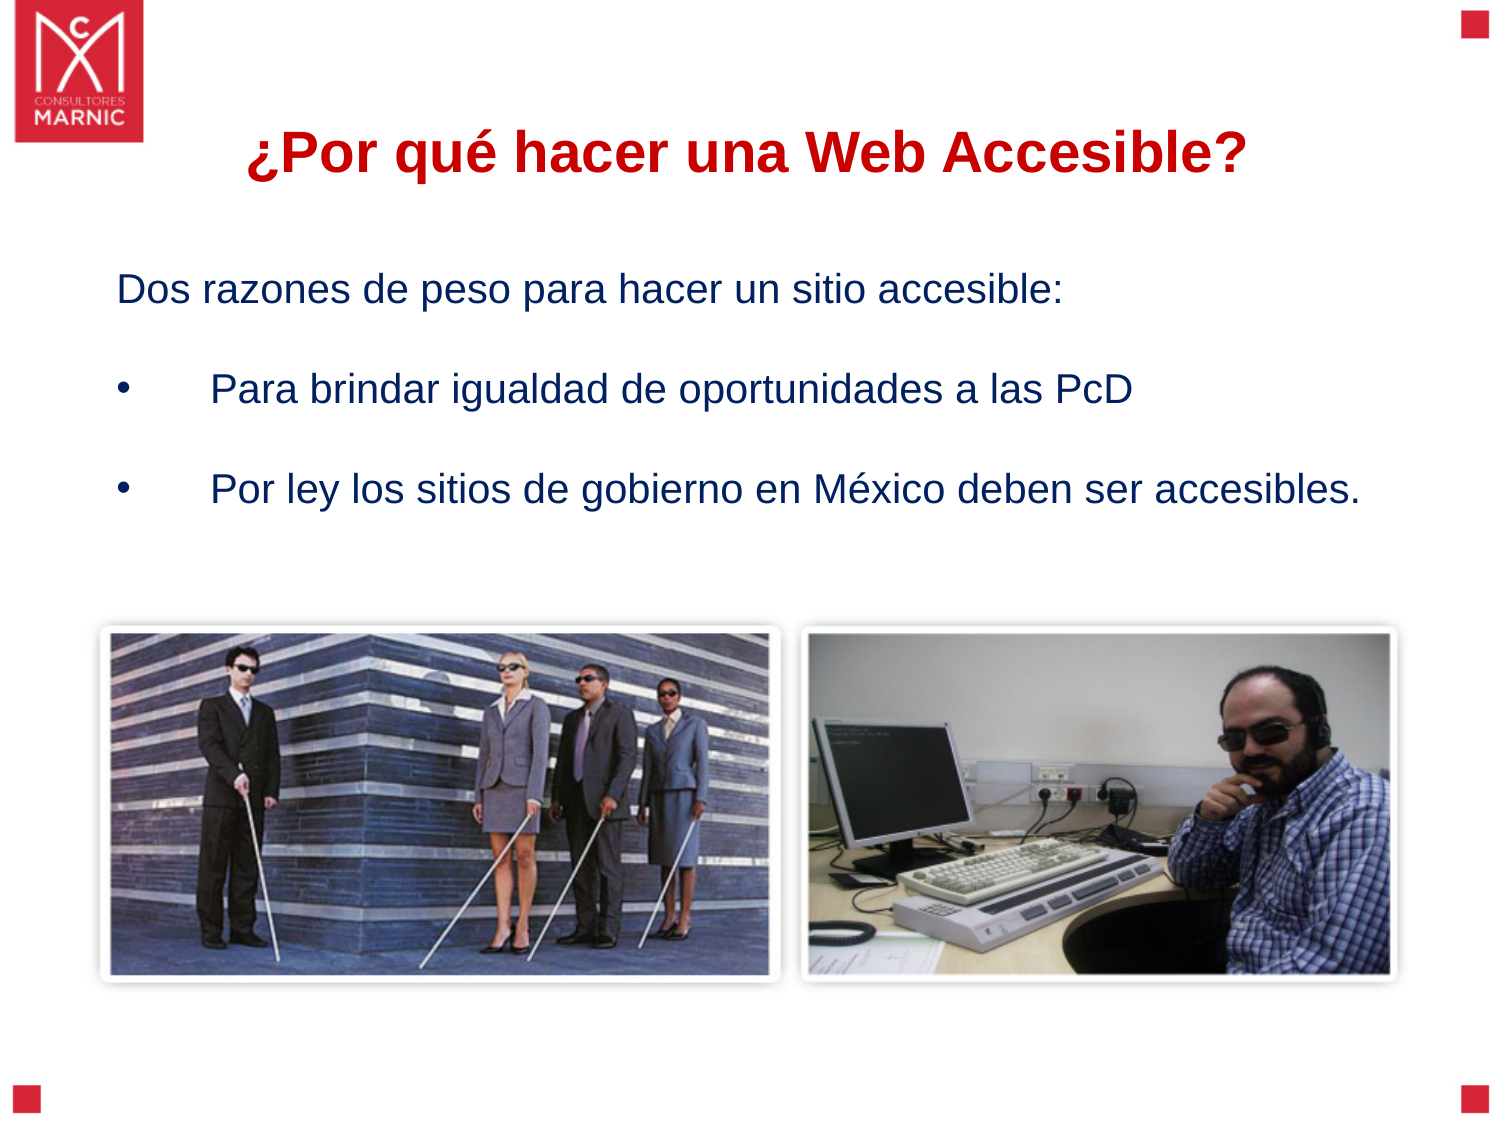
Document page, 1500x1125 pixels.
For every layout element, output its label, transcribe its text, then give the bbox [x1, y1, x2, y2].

picture [0, 0, 1500, 1125]
text_box Dos razones de peso para hacer un sitio accesible: Para brindar igualdad de oportunidades a las PcD Por ley los sitios de gobierno en México deben ser accesibles. [101, 254, 1439, 520]
text_box ¿Por qué hacer una Web Accesible? [185, 107, 1311, 192]
